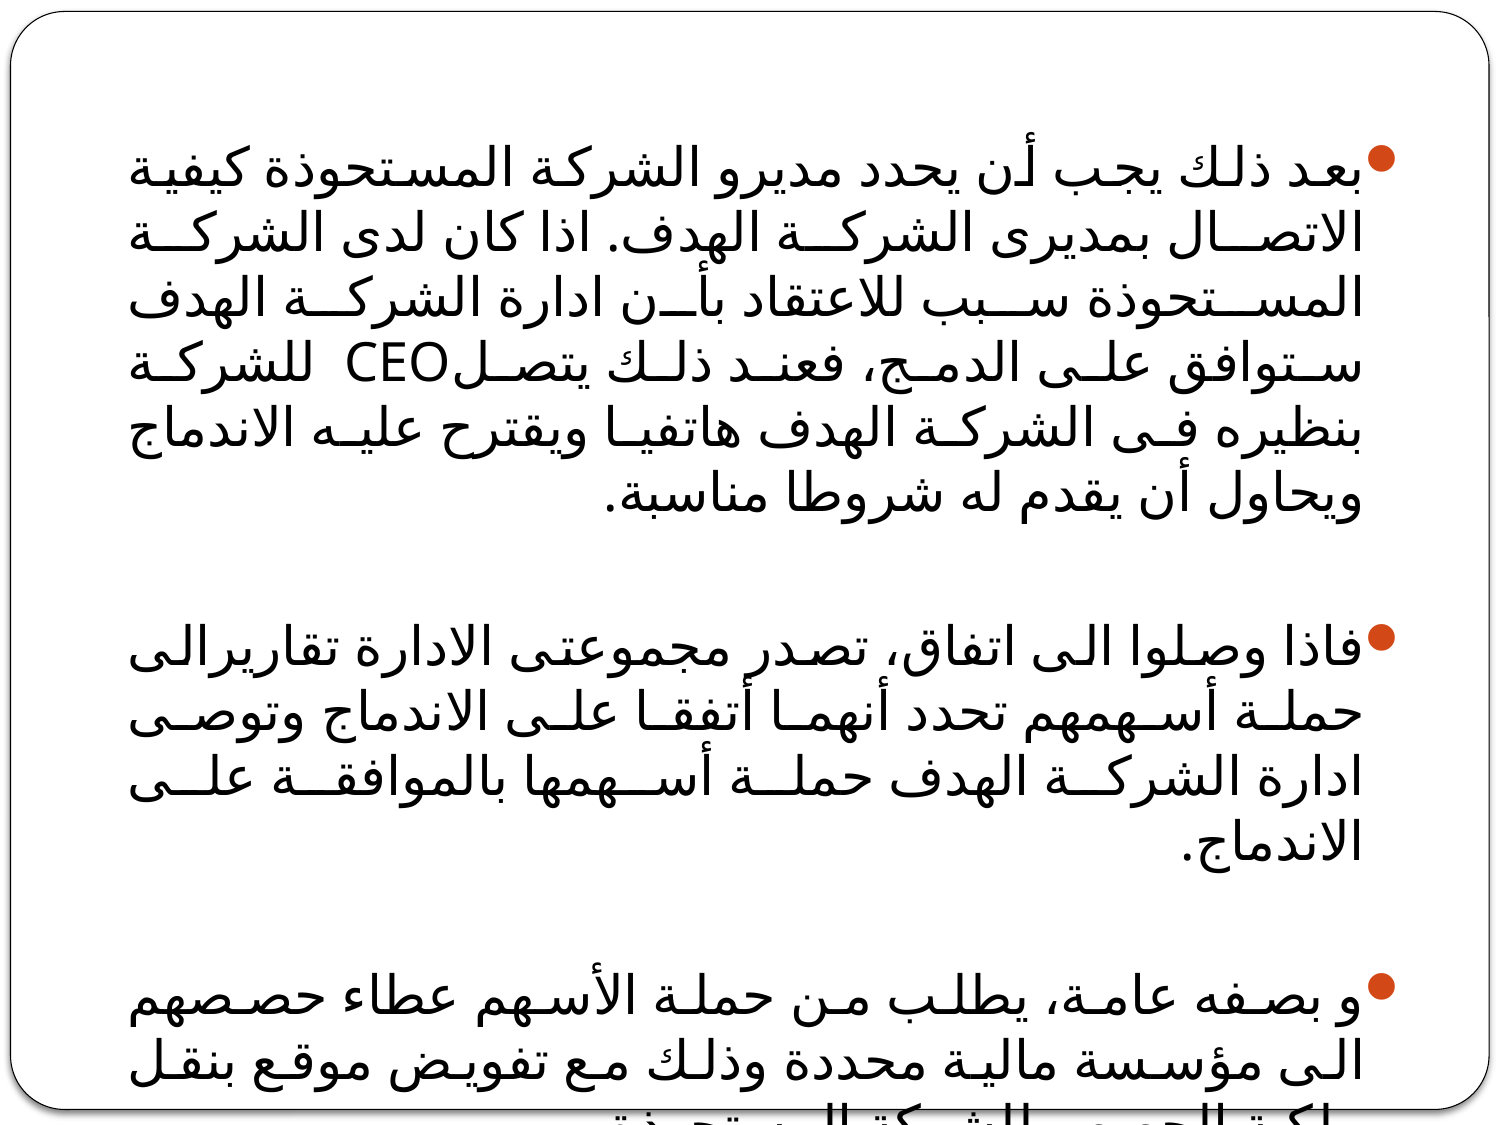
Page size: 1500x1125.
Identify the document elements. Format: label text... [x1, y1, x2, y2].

list بعد ذلك يجب أن يحدد مديرو الشركة المستحوذة كيفية الاتصال بمديرى الشركة الهدف. اذا كان لدى الشركة المستحوذة سبب للاعتقاد بأن ادارة الشركة الهدف ستوافق على الدمج، فعند ذلك يتصلCEO للشركة بنظيره فى الشركة الهدف هاتفيا ويقترح عليه الاندماج ويحاول أن يقدم له شروطا مناسبة. فاذا وصلوا الى اتفاق، تصدر مجموعتى الادارة تقاريرالى حملة أسهمهم تحدد أنهما أتفقا على الاندماج وتوصى ادارة الشركة الهدف حملة أسهمها بالموافقة على الاندماج. و بصفه عامة، يطلب من حملة الأسهم عطاء حصصهم الى مؤسسة مالية محددة وذلك مع تفويض موقع بنقل ملكية الحصص للشركة المستحوذة. [112, 125, 1425, 988]
